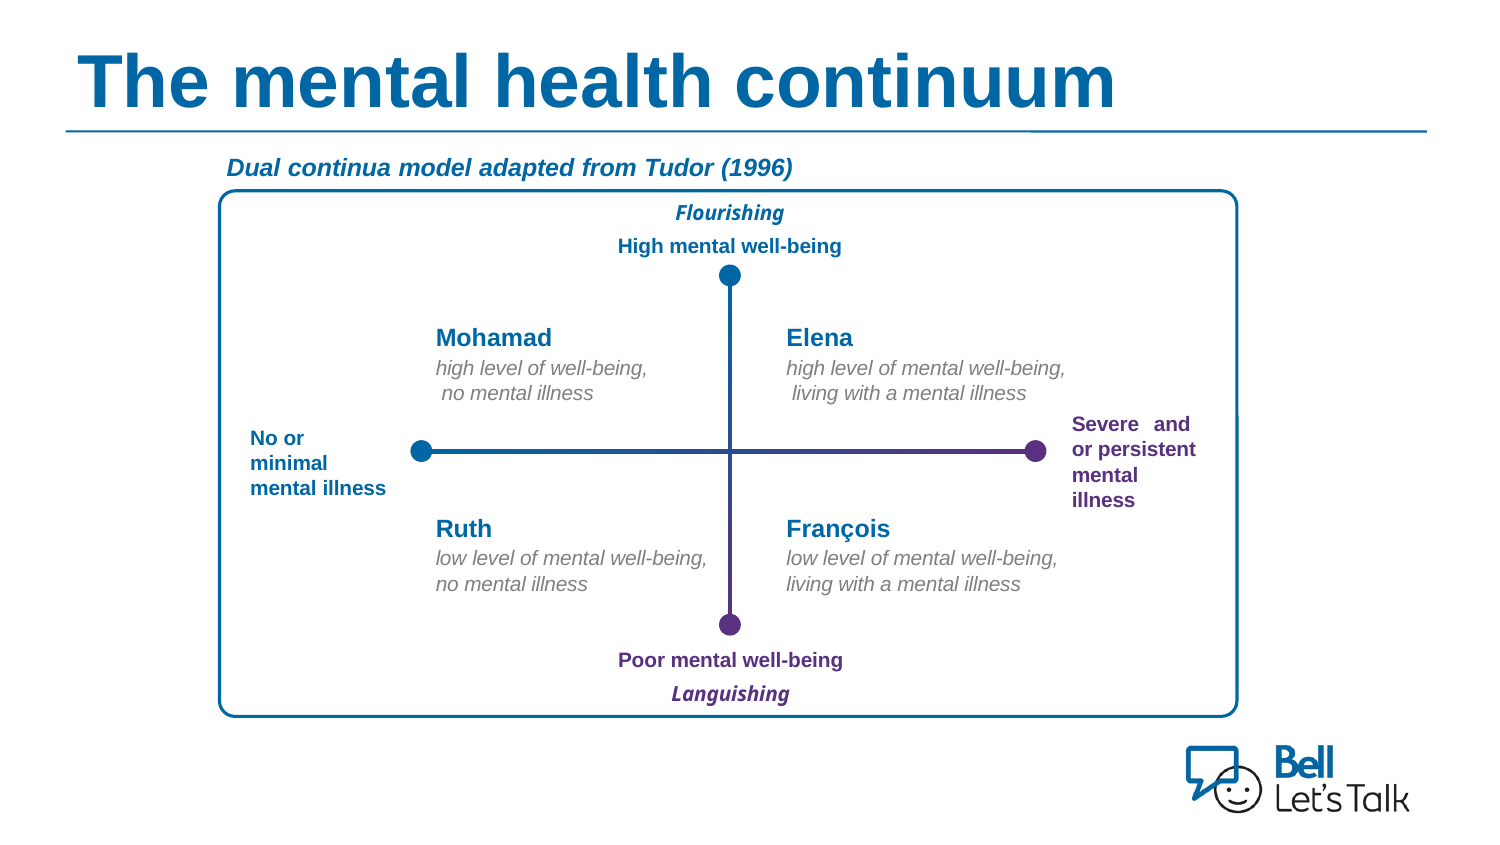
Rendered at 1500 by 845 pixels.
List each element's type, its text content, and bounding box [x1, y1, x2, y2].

text_box Dual continua model adapted from Tudor (1996) [226, 140, 1103, 182]
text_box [219, 188, 1238, 717]
picture [1185, 742, 1410, 814]
title The mental health continuum [62, 15, 1433, 123]
